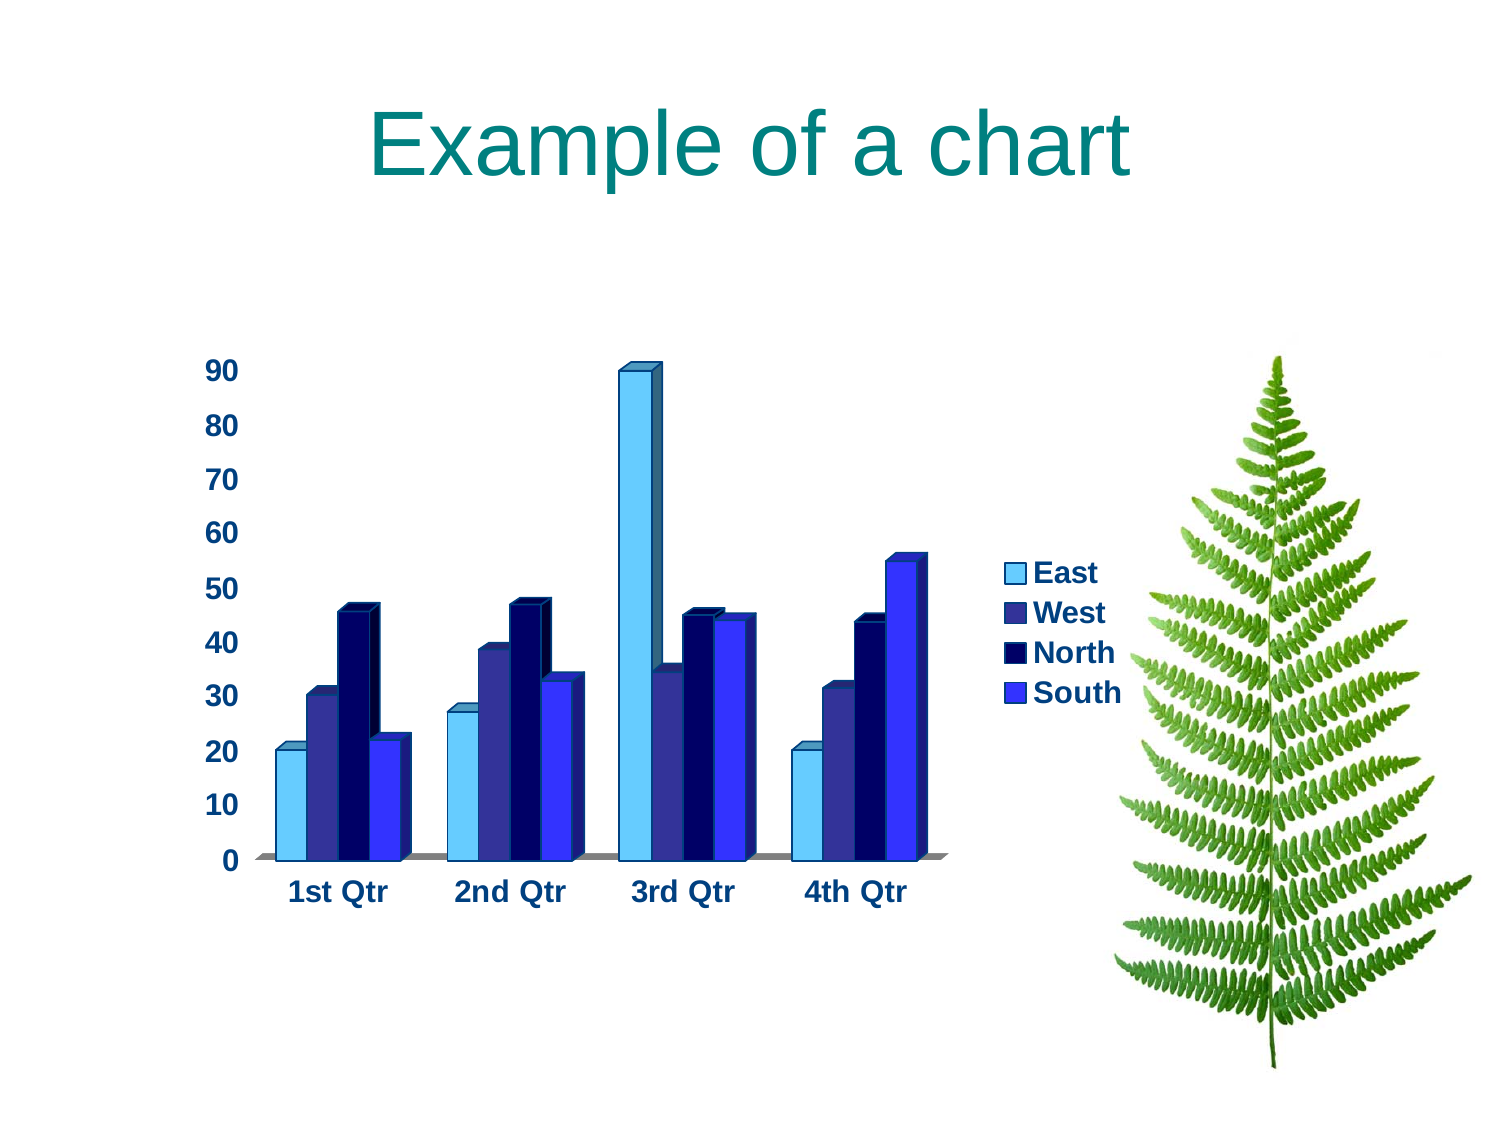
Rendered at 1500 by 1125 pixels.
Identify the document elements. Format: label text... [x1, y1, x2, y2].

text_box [147, 323, 1143, 941]
title Example of a chart [75, 45, 1425, 233]
picture [1012, 312, 1500, 1125]
